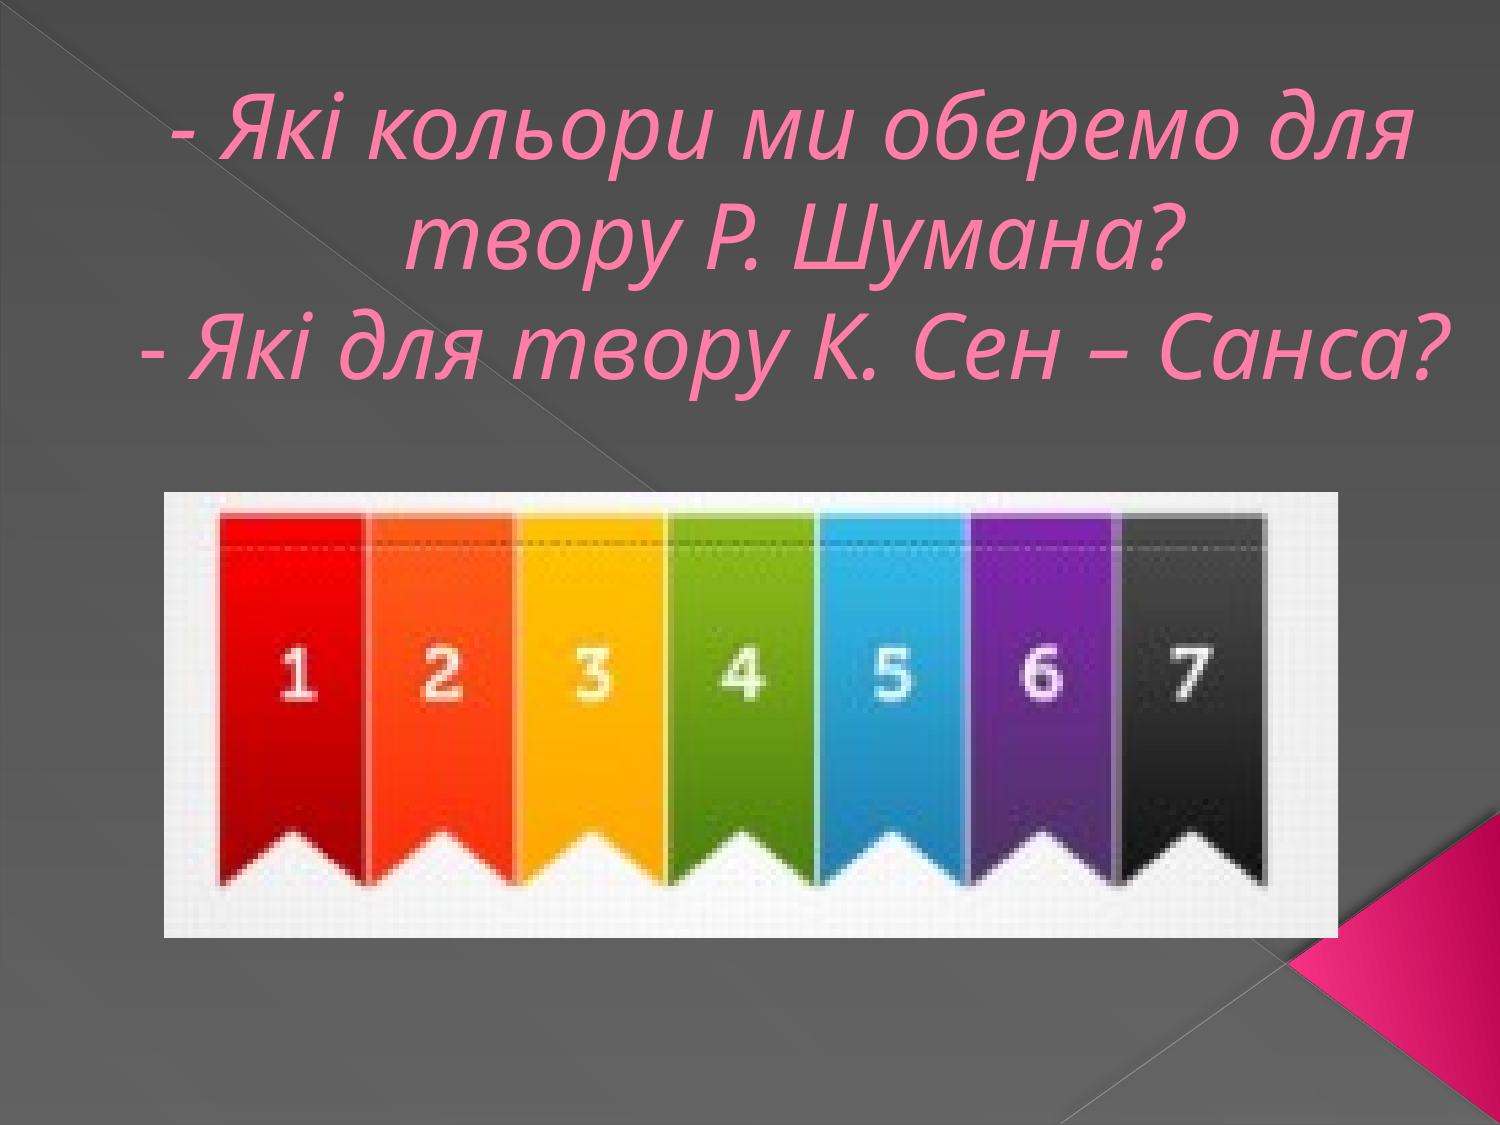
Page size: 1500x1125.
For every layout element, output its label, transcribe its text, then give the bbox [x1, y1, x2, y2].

title - Які кольори ми оберемо для твору Р. Шумана? - Які для твору К. Сен – Санса? [0, 30, 1500, 516]
picture [163, 491, 1339, 938]
